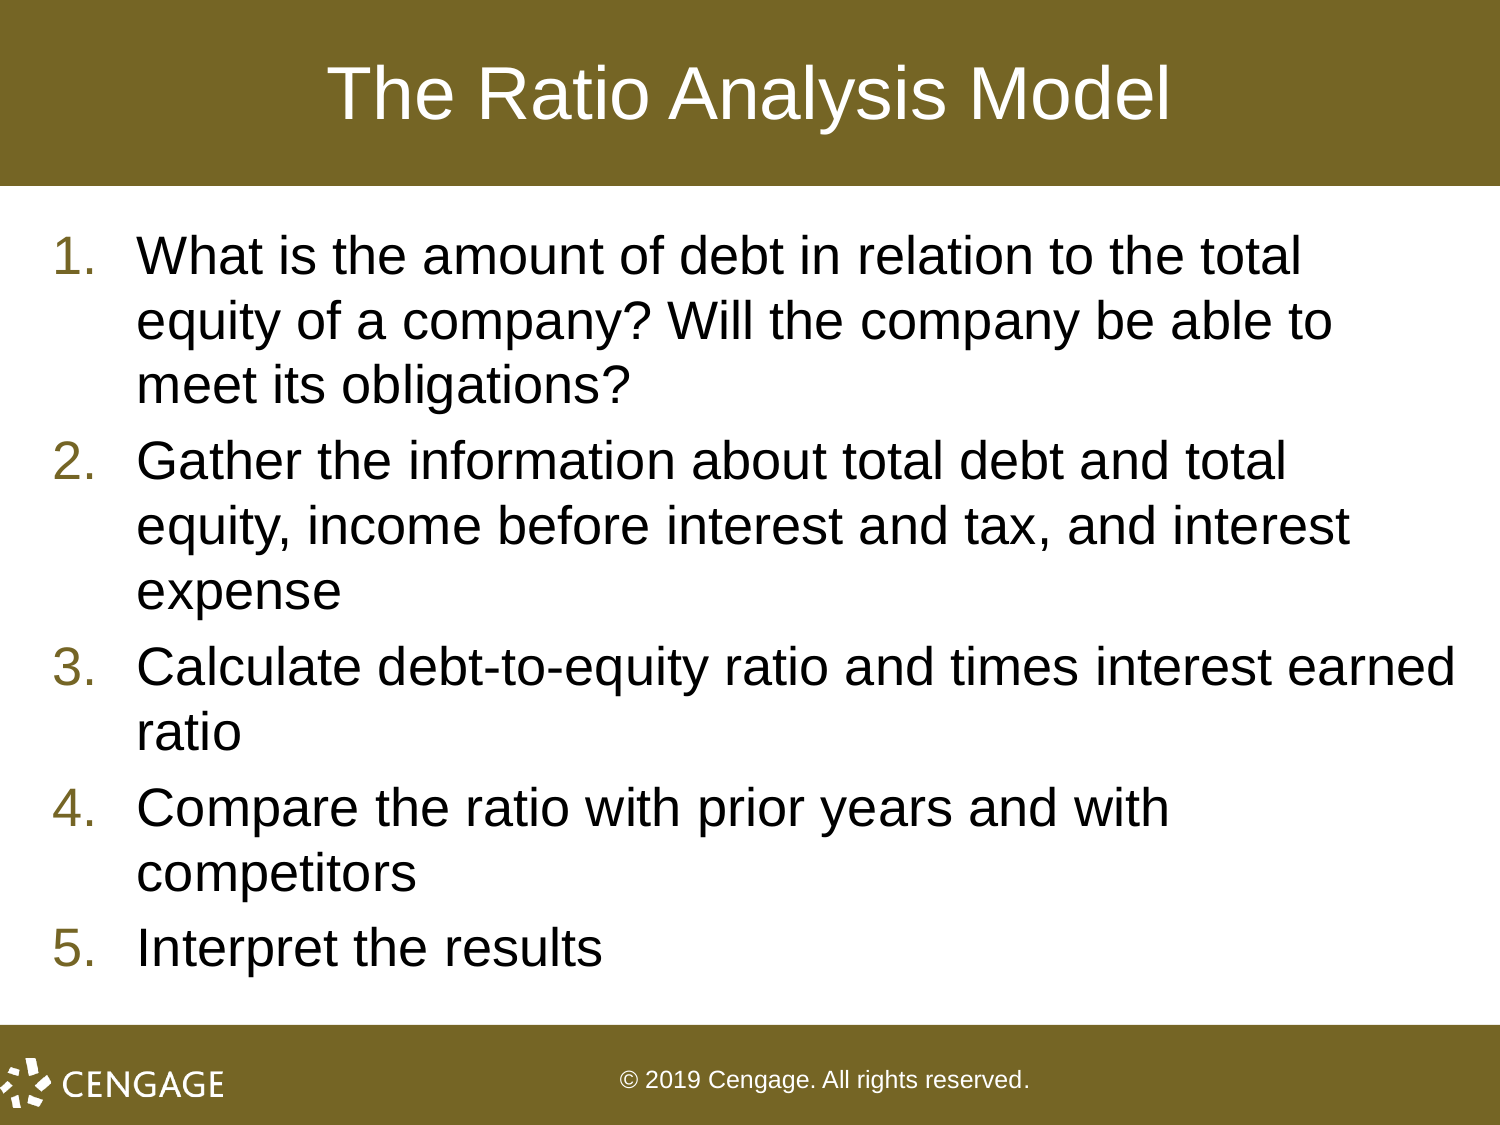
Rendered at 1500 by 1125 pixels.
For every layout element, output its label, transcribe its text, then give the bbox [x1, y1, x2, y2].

title The Ratio Analysis Model [7, 4, 1493, 175]
picture [0, 1058, 223, 1108]
list What is the amount of debt in relation to the total equity of a company? Will the company be able to meet its obligations? Gather the information about total debt and total equity, income before interest and tax, and interest expense Calculate debt-to-equity ratio and times interest earned ratio Compare the ratio with prior years and with competitors Interpret the results [37, 212, 1475, 1005]
